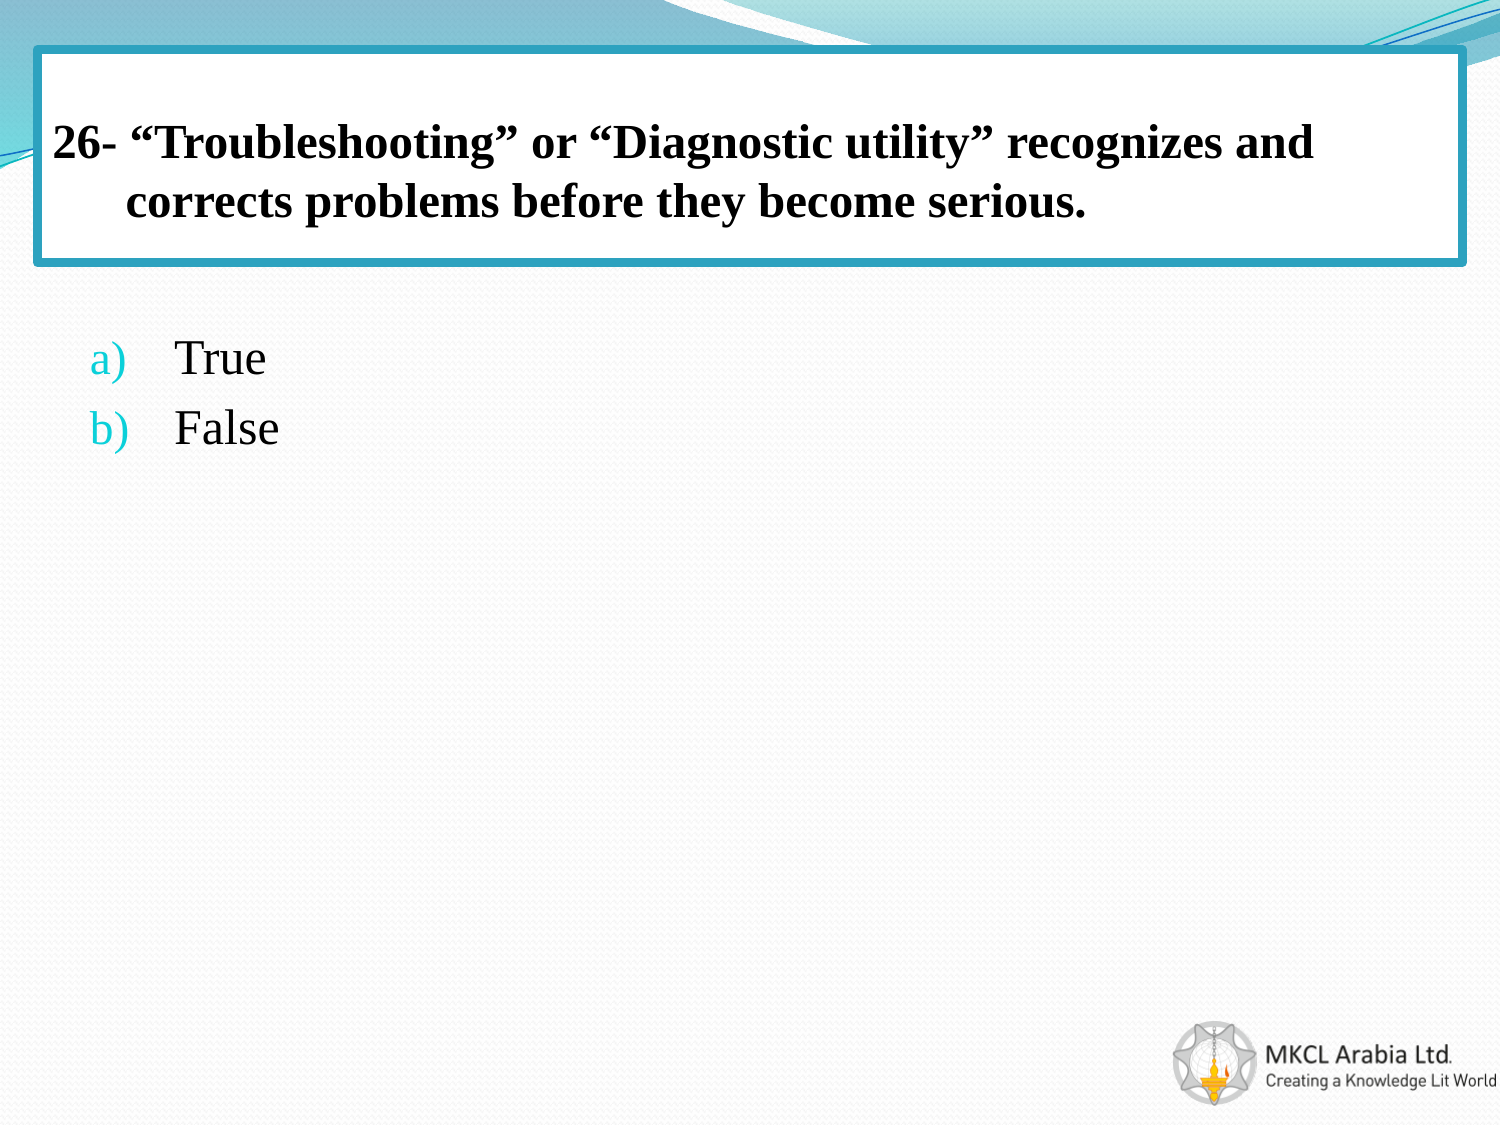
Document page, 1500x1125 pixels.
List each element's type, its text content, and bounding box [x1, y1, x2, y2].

list True False [75, 317, 1425, 1038]
picture [1172, 1021, 1496, 1106]
title 26- “Troubleshooting” or “Diagnostic utility” recognizes and corrects problems before they become serious. [37, 50, 1388, 238]
